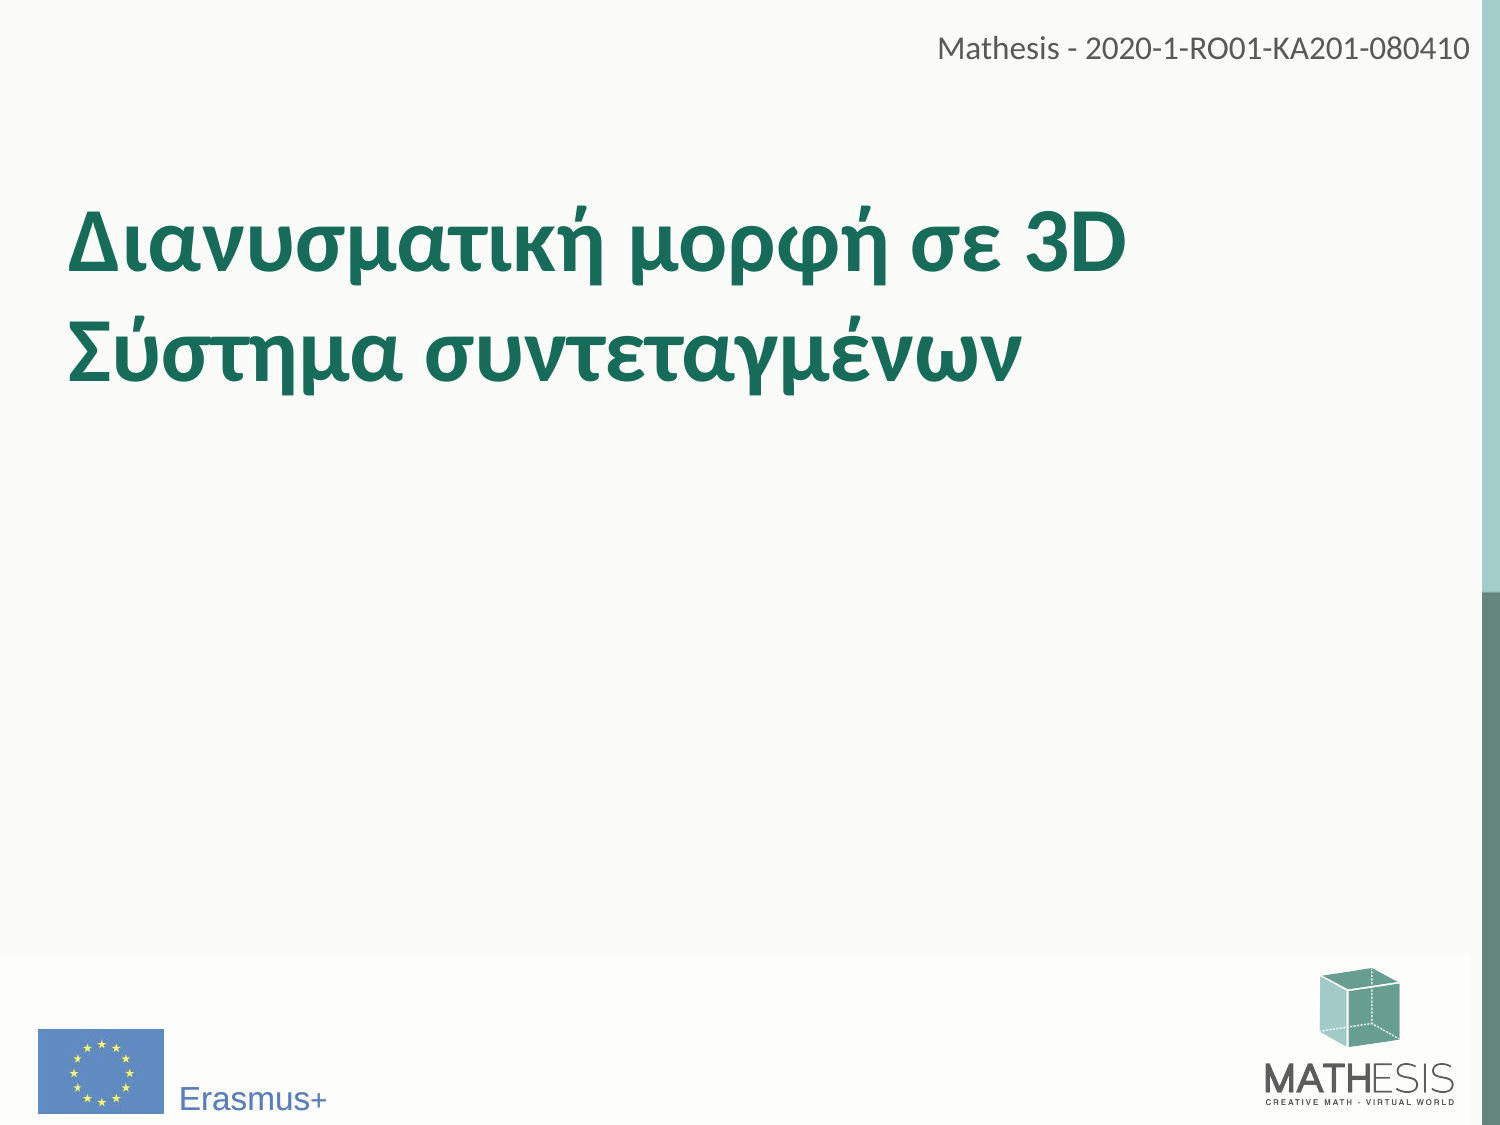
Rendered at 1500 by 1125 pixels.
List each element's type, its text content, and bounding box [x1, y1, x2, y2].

title Διανυσματική μορφή σε 3D Σύστημα συντεταγμένων [53, 172, 1412, 414]
